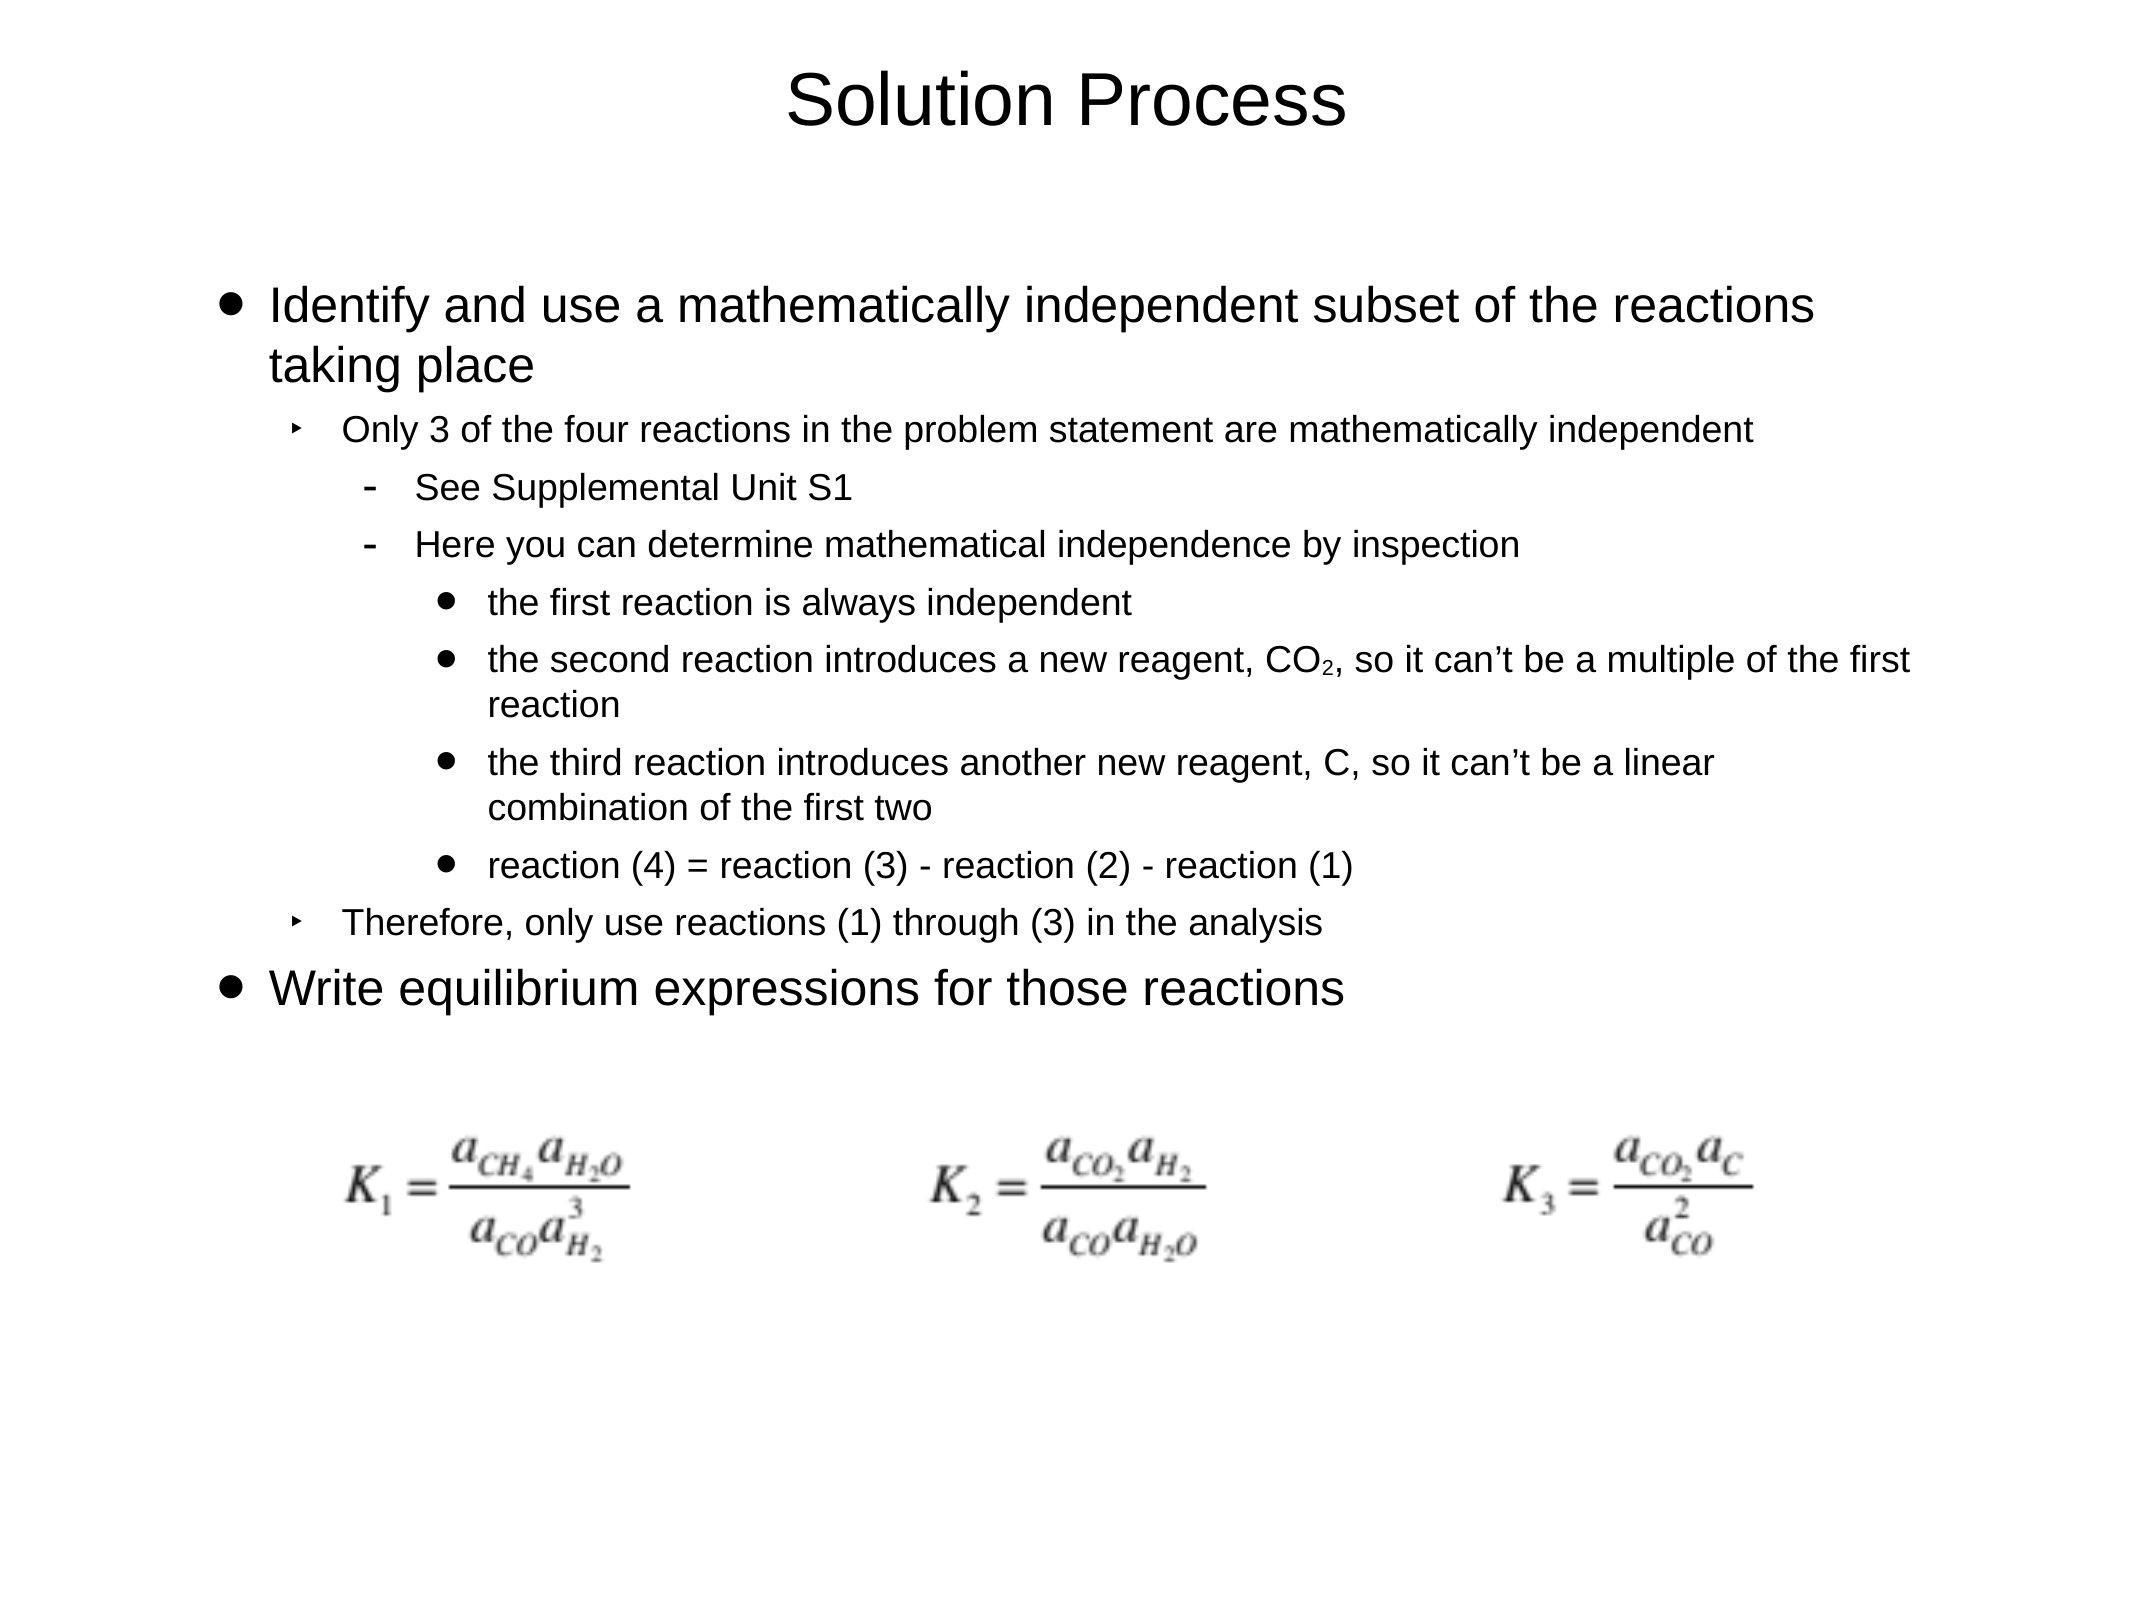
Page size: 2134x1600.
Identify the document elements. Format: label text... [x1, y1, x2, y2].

picture [922, 1110, 1211, 1267]
picture [1495, 1110, 1758, 1263]
picture [337, 1109, 638, 1267]
title Solution Process [208, 41, 1925, 250]
list Identify and use a mathematically independent subset of the reactions taking place Only 3 of the four reactions in the problem statement are mathematically independent See Supplemental Unit S1 Here you can determine mathematical independence by inspection the first reaction is always independent the second reaction introduces a new reagent, CO2, so it can’t be a multiple of the first reaction the third reaction introduces another new reagent, C, so it can’t be a linear combination of the first two reaction (4) = reaction (3) - reaction (2) - reaction (1) Therefore, only use reactions (1) through (3) in the analysis Write equilibrium expressions for those reactions [208, 264, 1925, 1463]
